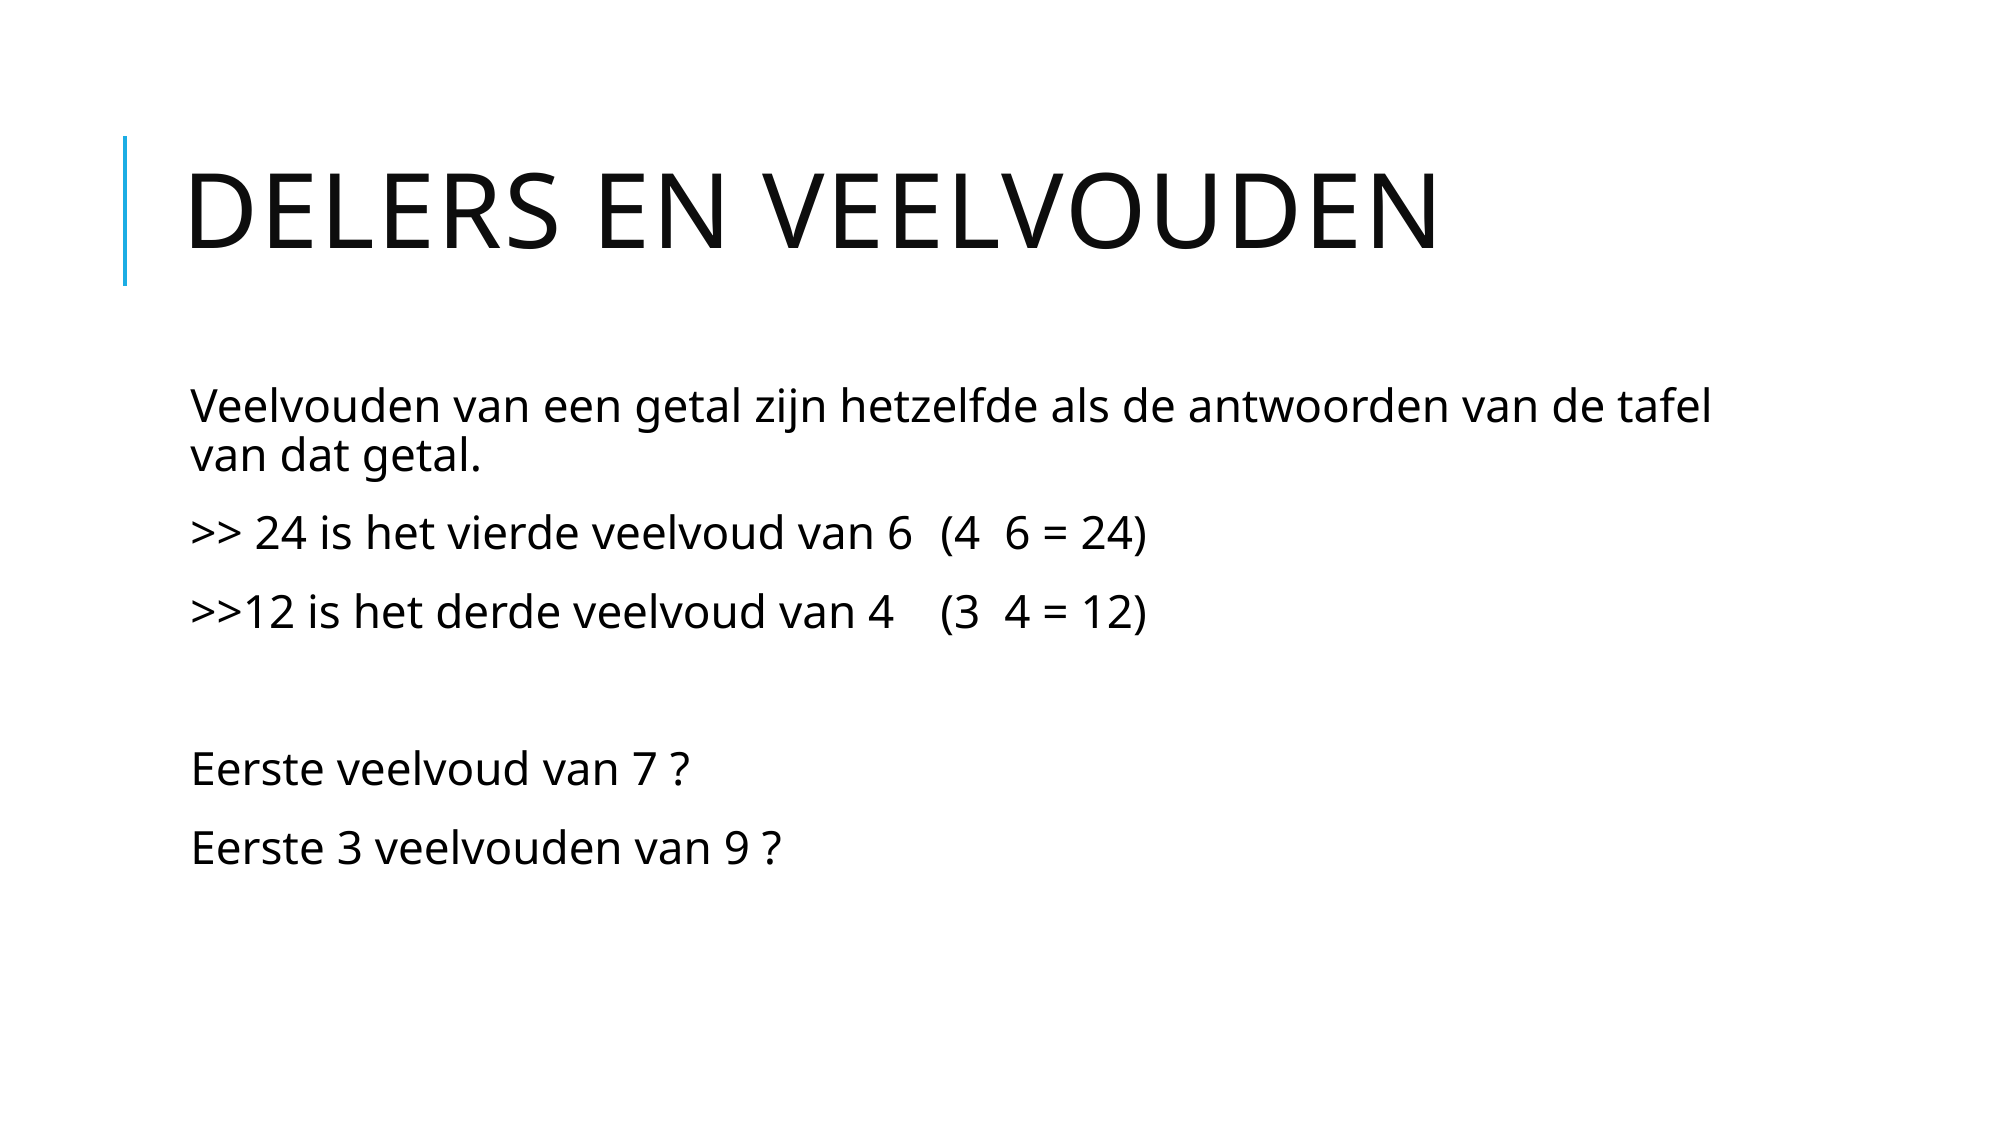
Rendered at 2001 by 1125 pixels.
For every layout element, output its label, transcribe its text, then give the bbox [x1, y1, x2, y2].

title Delers en Veelvouden [168, 96, 1763, 342]
